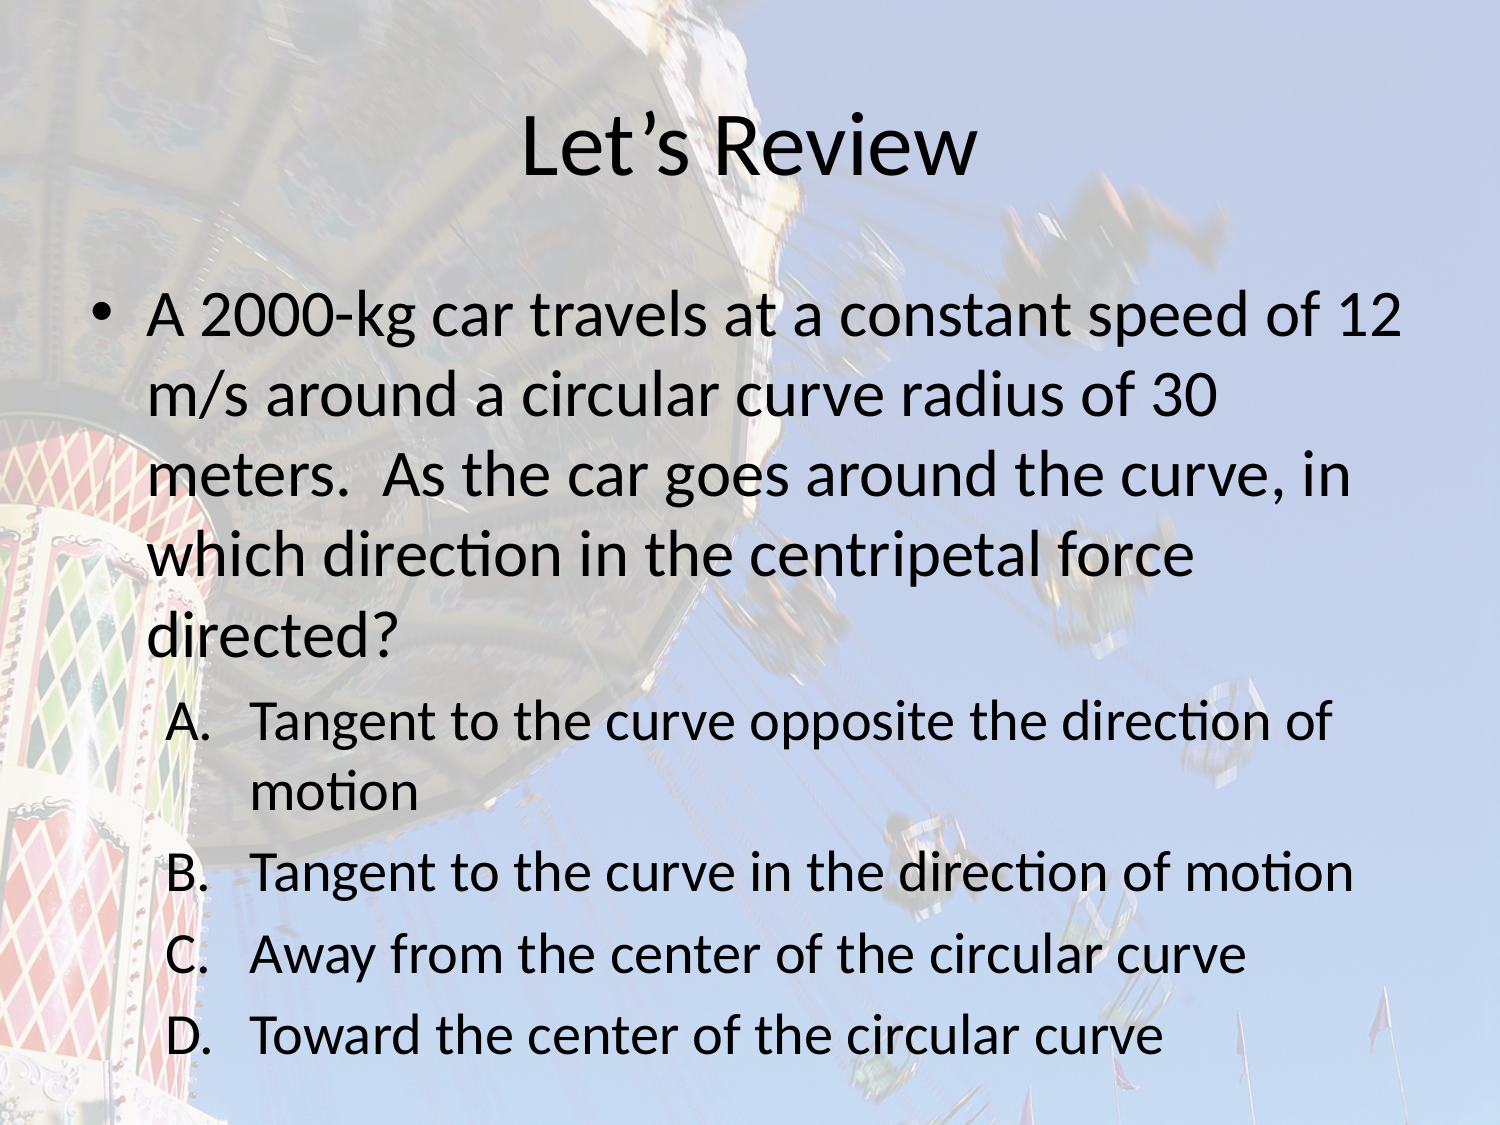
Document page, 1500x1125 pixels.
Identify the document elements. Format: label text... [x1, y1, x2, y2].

title Let’s Review [75, 45, 1425, 233]
list A 2000-kg car travels at a constant speed of 12 m/s around a circular curve radius of 30 meters. As the car goes around the curve, in which direction in the centripetal force directed? Tangent to the curve opposite the direction of motion Tangent to the curve in the direction of motion Away from the center of the circular curve Toward the center of the circular curve [75, 262, 1450, 1088]
